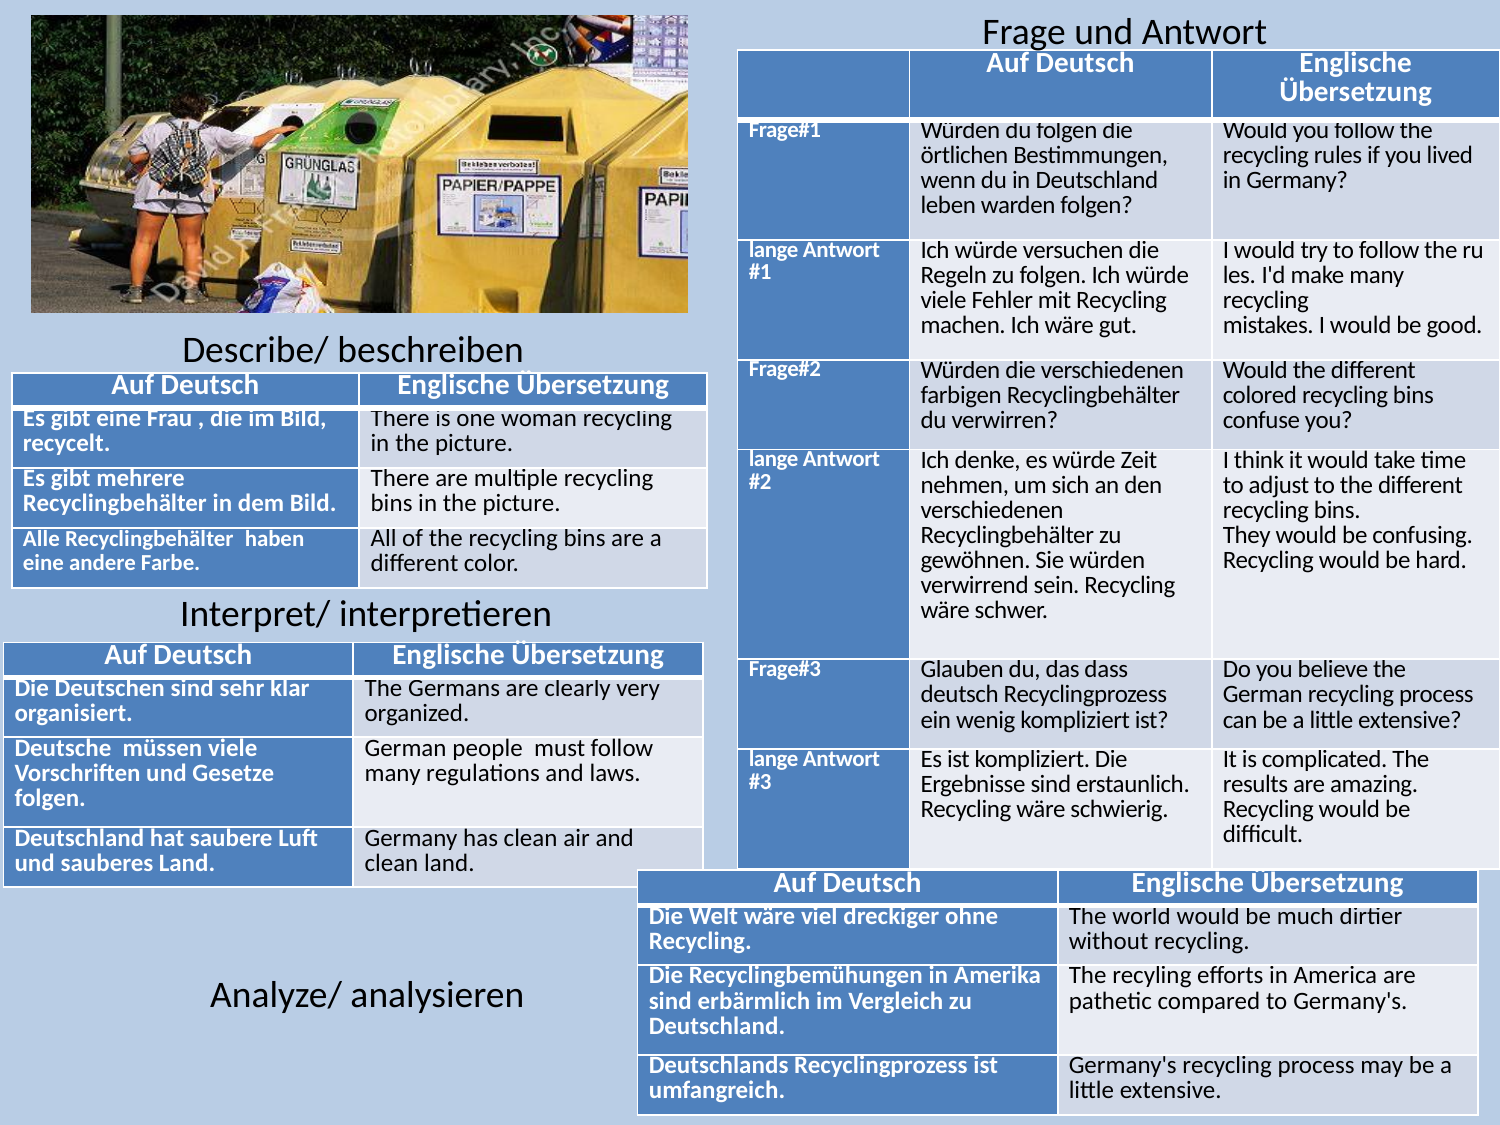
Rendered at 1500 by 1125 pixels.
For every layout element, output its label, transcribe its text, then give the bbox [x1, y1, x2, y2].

table_cell It is complicated. The results are amazing. Recycling would be difficult. [1213, 750, 1499, 868]
table_cell Die Recyclingbemühungen in Amerika sind erbärmlich im Vergleich zu Deutschland. [638, 966, 1057, 1054]
table_cell lange Antwort #2 [738, 450, 909, 658]
table_cell Deutsche müssen viele Vorschriften und Gesetze folgen. [4, 738, 352, 826]
text_box Analyze/ analysieren [195, 962, 540, 1023]
table_header Englische Übersetzung [1059, 871, 1477, 903]
table_cell I would try to follow the rules. I'd make many recycling mistakes. I would be good. [1213, 241, 1499, 359]
table_cell lange Antwort #3 [738, 750, 909, 868]
table_cell Deutschlands Recyclingprozess ist umfangreich. [638, 1056, 1057, 1114]
table_cell German people must follow many regulations and laws. [354, 738, 702, 826]
table_header Auf Deutsch [638, 871, 1057, 903]
table_cell Frage#3 [738, 660, 909, 748]
table_cell Glauben du, das dass deutsch Recyclingprozess ein wenig kompliziert ist? [910, 660, 1211, 748]
table_cell lange Antwort #1 [738, 241, 909, 359]
table_cell Do you believe the German recycling process can be a little extensive? [1213, 660, 1499, 748]
table_header Englische Übersetzung [1213, 51, 1499, 117]
table_cell Frage#1 [738, 123, 909, 239]
table_cell All of the recycling bins are a different color. [360, 529, 706, 587]
table_cell There are multiple recycling bins in the picture. [360, 469, 706, 527]
table_cell Alle Recyclingbehälter haben eine andere Farbe. [13, 529, 358, 587]
text_box Frage und Antwort [967, 0, 1283, 60]
table_cell I think it would take time to adjust to the different recycling bins. They would be confusing. Recycling would be hard. [1213, 450, 1499, 658]
table_cell Frage#2 [738, 361, 909, 449]
table_cell Germany's recycling process may be a little extensive. [1059, 1056, 1477, 1114]
table_cell The world would be much dirtier without recycling. [1059, 908, 1477, 964]
table_header [738, 51, 909, 117]
table_header Englische Übersetzung [360, 374, 706, 405]
table_header Auf Deutsch [13, 374, 358, 405]
table_header Auf Deutsch [4, 643, 352, 675]
table_cell Würden die verschiedenen farbigen Recyclingbehälter du verwirren? [910, 361, 1211, 449]
table_cell Es gibt mehrere Recyclingbehälter in dem Bild. [13, 469, 358, 527]
table_cell Es ist kompliziert. Die Ergebnisse sind erstaunlich. Recycling wäre schwierig. [910, 750, 1211, 868]
table_cell Würden du folgen die örtlichen Bestimmungen, wenn du in Deutschland leben warden folgen? [910, 123, 1211, 239]
table_cell There is one woman recycling in the picture. [360, 411, 706, 467]
table_cell Deutschland hat saubere Luft und sauberes Land. [4, 828, 352, 886]
table_header Englische Übersetzung [354, 643, 702, 675]
table_cell Germany has clean air and clean land. [354, 828, 702, 886]
table_cell The recyling efforts in America are pathetic compared to Germany's. [1059, 966, 1477, 1054]
text_box Describe/ beschreiben [167, 321, 540, 372]
table_cell Would you follow the recycling rules if you lived in Germany? [1213, 123, 1499, 239]
table_cell Ich würde versuchen die Regeln zu folgen. Ich würde viele Fehler mit Recycling machen. Ich wäre gut. [910, 241, 1211, 359]
table_cell The Germans are clearly very organized. [354, 680, 702, 736]
table_cell Es gibt eine Frau , die im Bild, recycelt. [13, 411, 358, 467]
picture [30, 15, 688, 313]
table_cell Die Welt wäre viel dreckiger ohne Recycling. [638, 908, 1057, 964]
table_header Auf Deutsch [910, 51, 1211, 117]
table_cell Would the different colored recycling bins confuse you? [1213, 361, 1499, 449]
table_cell Ich denke, es würde Zeit nehmen, um sich an den verschiedenen Recyclingbehälter zu gewöhnen. Sie würden verwirrend sein. Recycling wäre schwer. [910, 450, 1211, 658]
text_box Interpret/ interpretieren [165, 581, 568, 642]
table_cell Die Deutschen sind sehr klar organisiert. [4, 680, 352, 736]
